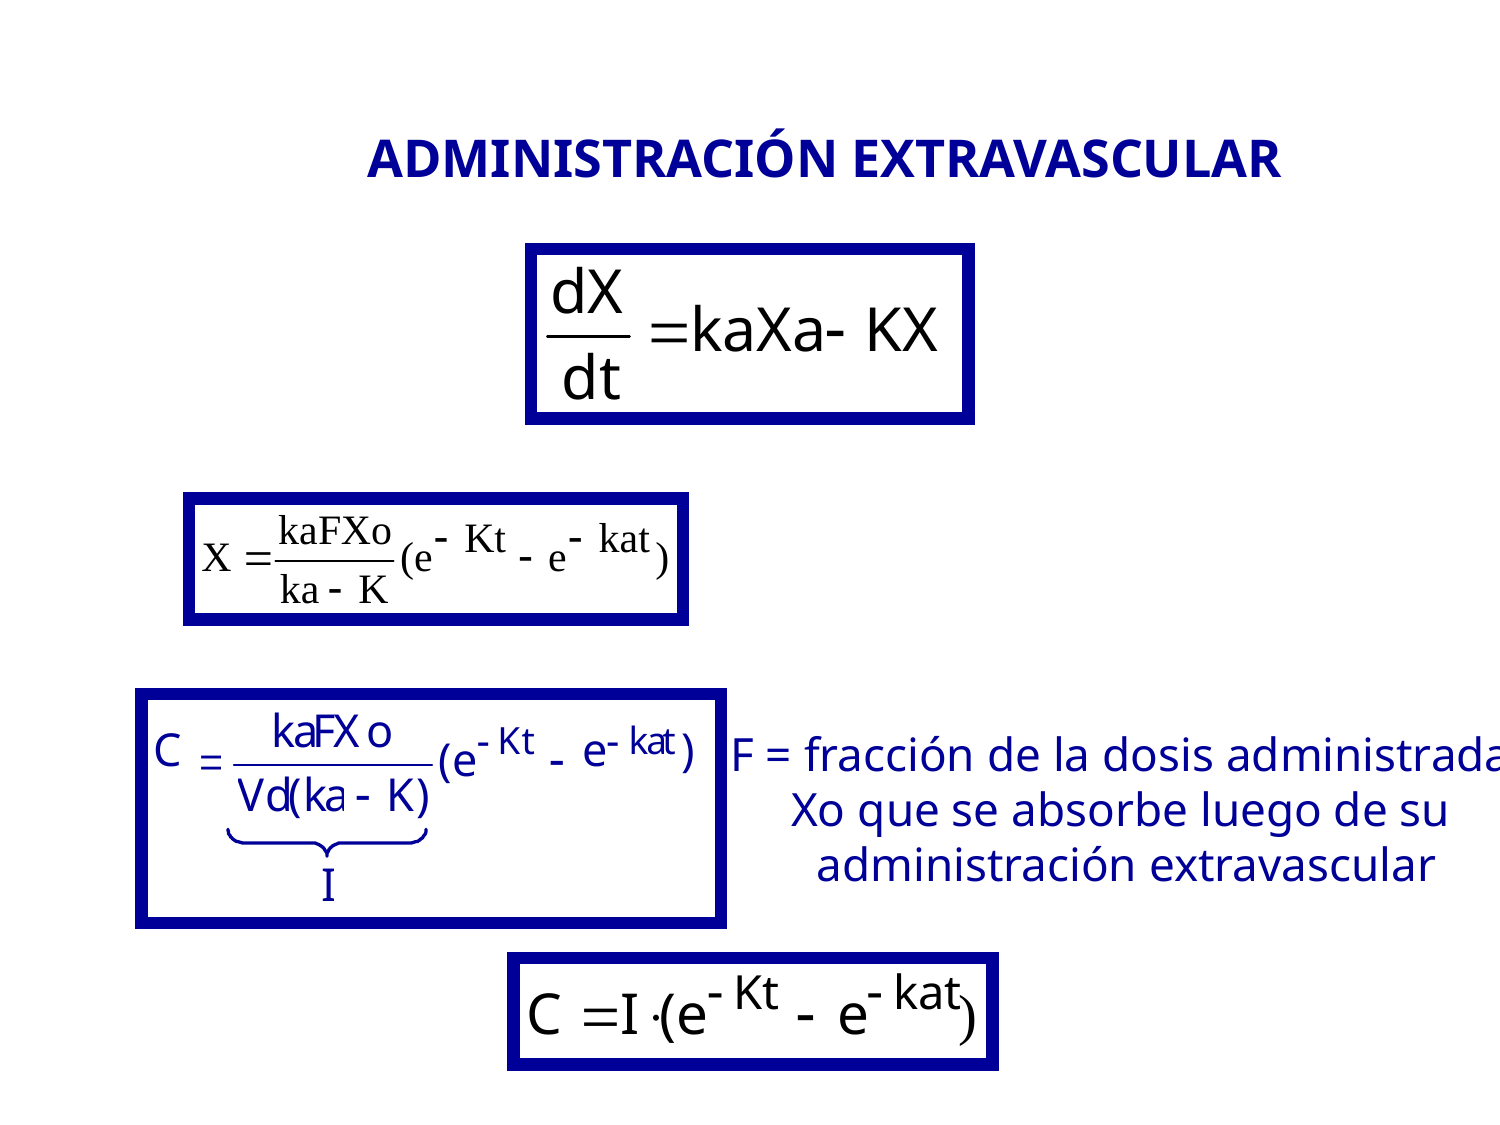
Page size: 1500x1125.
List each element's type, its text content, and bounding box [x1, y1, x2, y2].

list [194, 504, 677, 614]
picture [147, 700, 715, 918]
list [536, 255, 963, 413]
title ADMINISTRACIÓN EXTRAVASCULAR [249, 30, 1401, 282]
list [519, 963, 987, 1059]
text_box F = fracción de la dosis administrada Xo que se absorbe luego de su administración extravascular [719, 718, 1500, 899]
